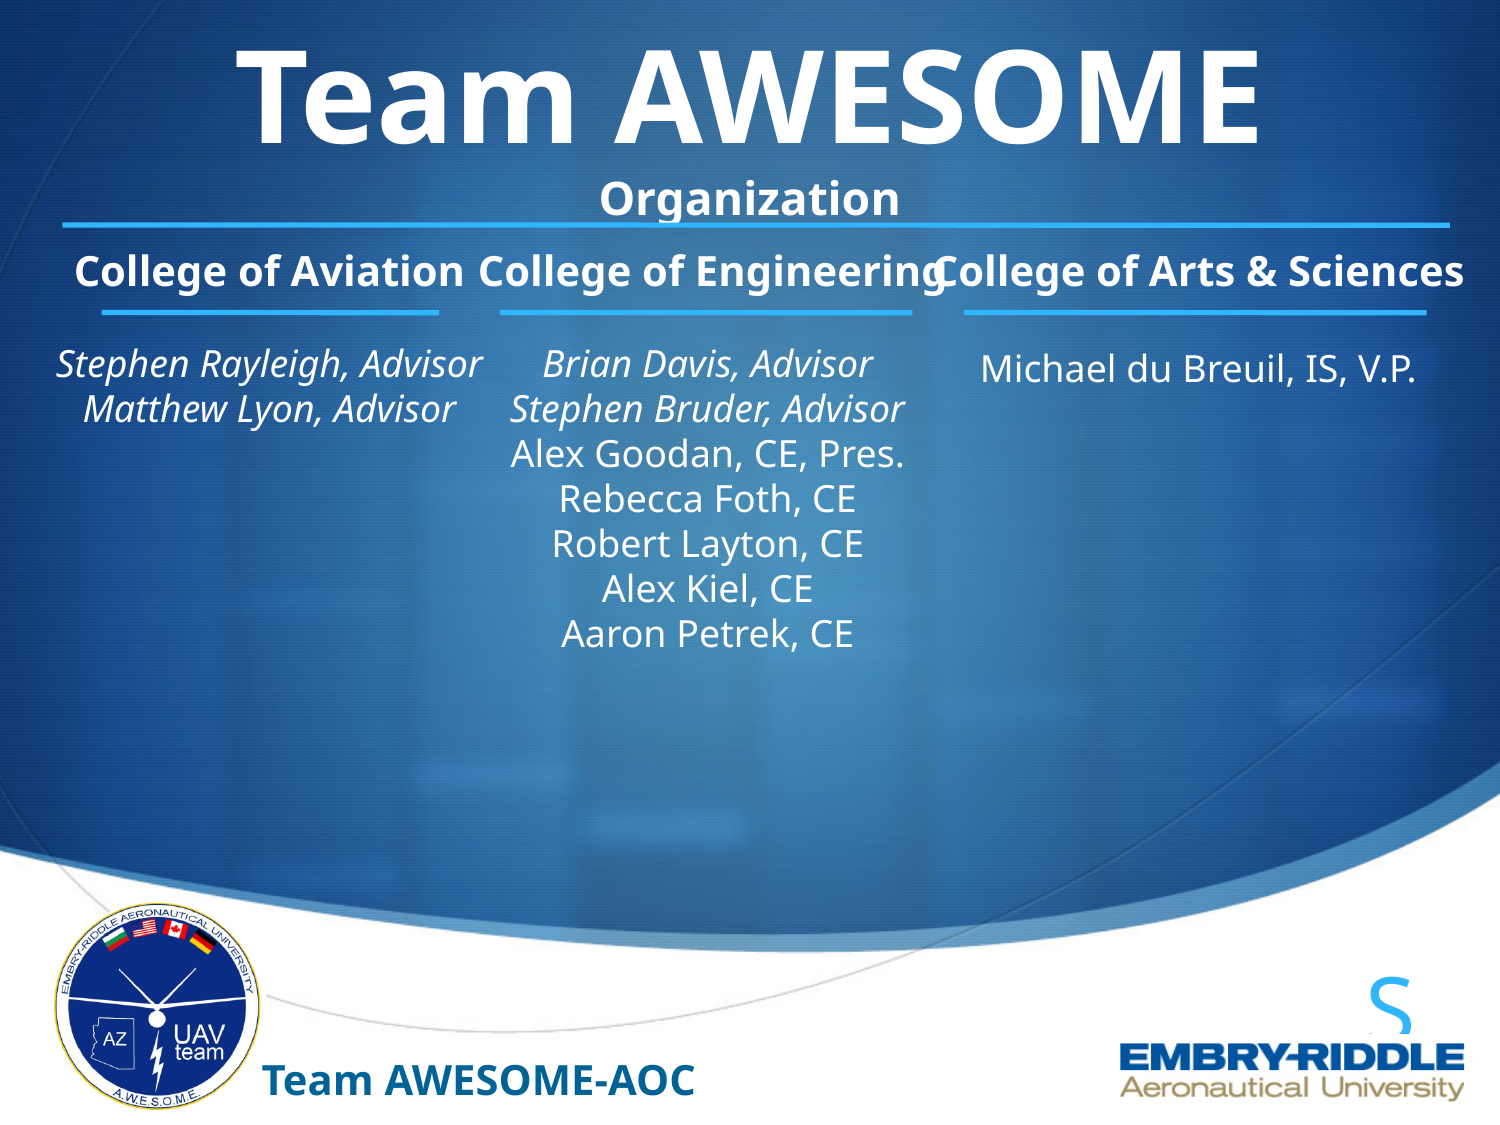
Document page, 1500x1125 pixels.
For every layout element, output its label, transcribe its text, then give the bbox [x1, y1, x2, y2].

picture [0, 0, 1500, 1125]
text_box College of Aviation Stephen Rayleigh, Advisor Matthew Lyon, Advisor [41, 237, 452, 618]
text_box College of Arts & Sciences Michael du Breuil, IS, V.P. [917, 237, 1480, 398]
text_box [49, 899, 721, 1125]
title Team AWESOME Organization [50, 0, 1450, 222]
text_box College of Engineering Brian Davis, Advisor Stephen Bruder, Advisor Alex Goodan, CE, Pres. Rebecca Foth, CE Robert Layton, CE Alex Kiel, CE Aaron Petrek, CE [452, 237, 963, 663]
